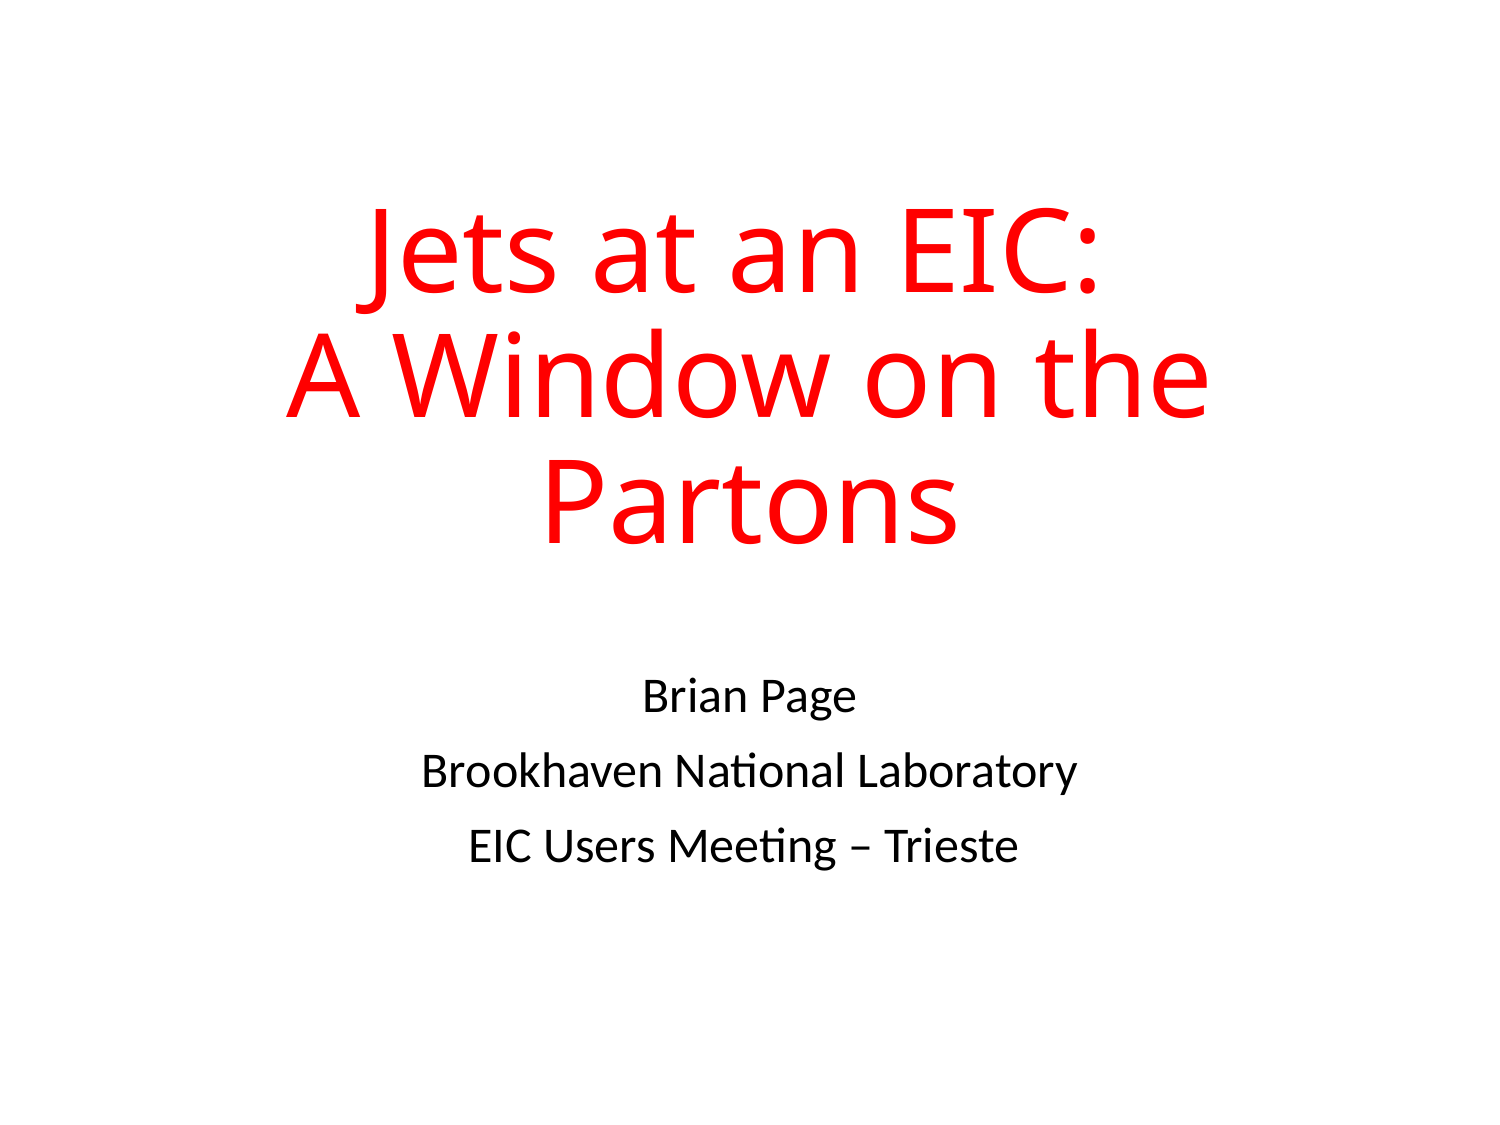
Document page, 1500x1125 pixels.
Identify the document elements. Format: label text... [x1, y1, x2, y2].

title Jets at an EIC: A Window on the Partons [112, 184, 1388, 576]
subtitle Brian Page Brookhaven National Laboratory EIC Users Meeting – Trieste [187, 661, 1313, 934]
